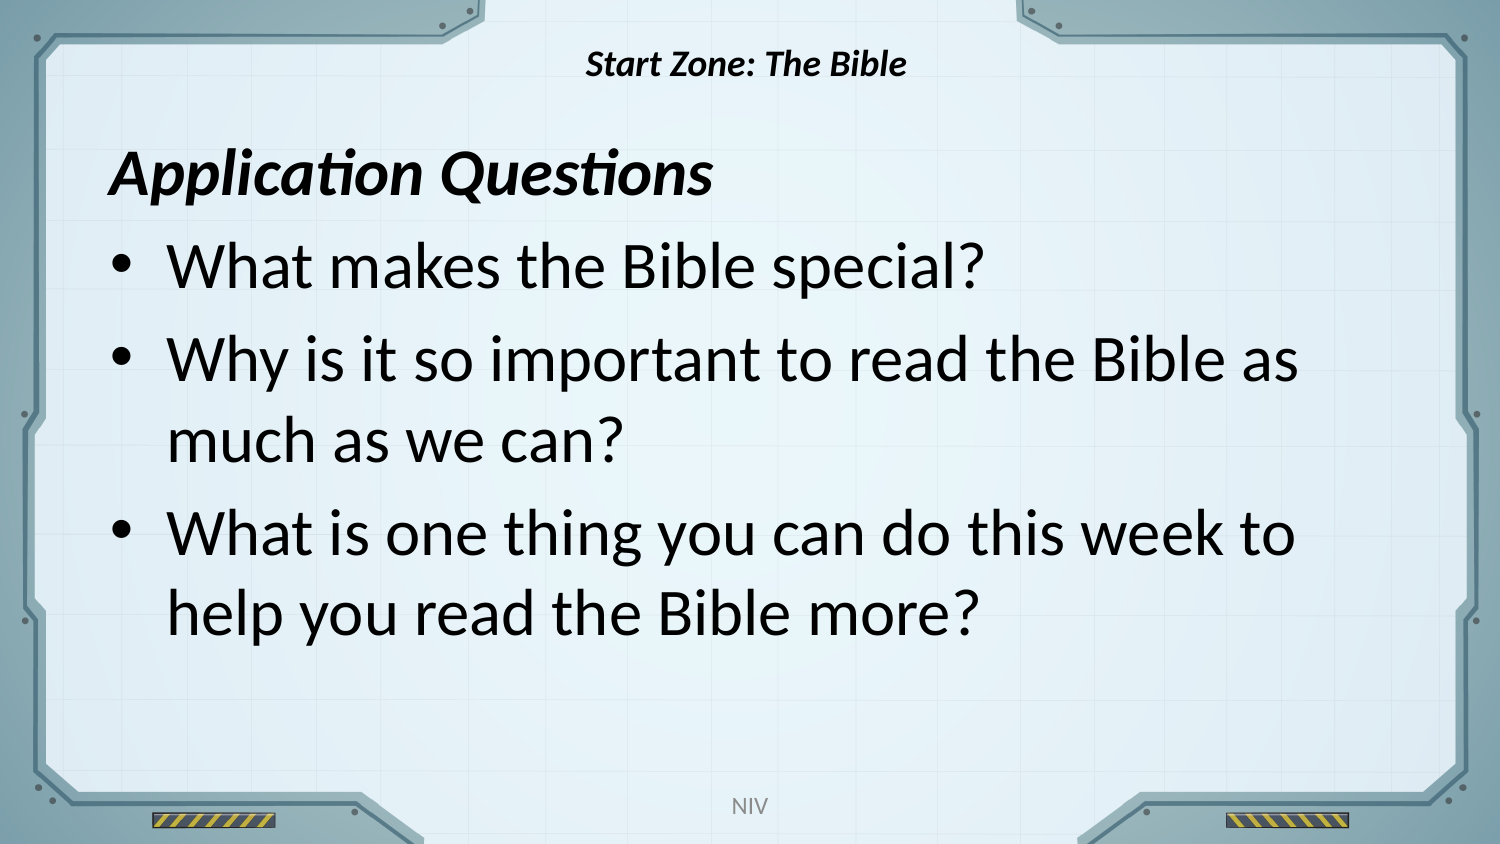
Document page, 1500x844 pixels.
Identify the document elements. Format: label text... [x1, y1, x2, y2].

list Application Questions What makes the Bible special? Why is it so important to read the Bible as much as we can? What is one thing you can do this week to help you read the Bible more? [94, 120, 1408, 739]
text_box Start Zone: The Bible [502, 31, 992, 91]
picture [0, 0, 1500, 844]
footer NIV [512, 782, 988, 828]
